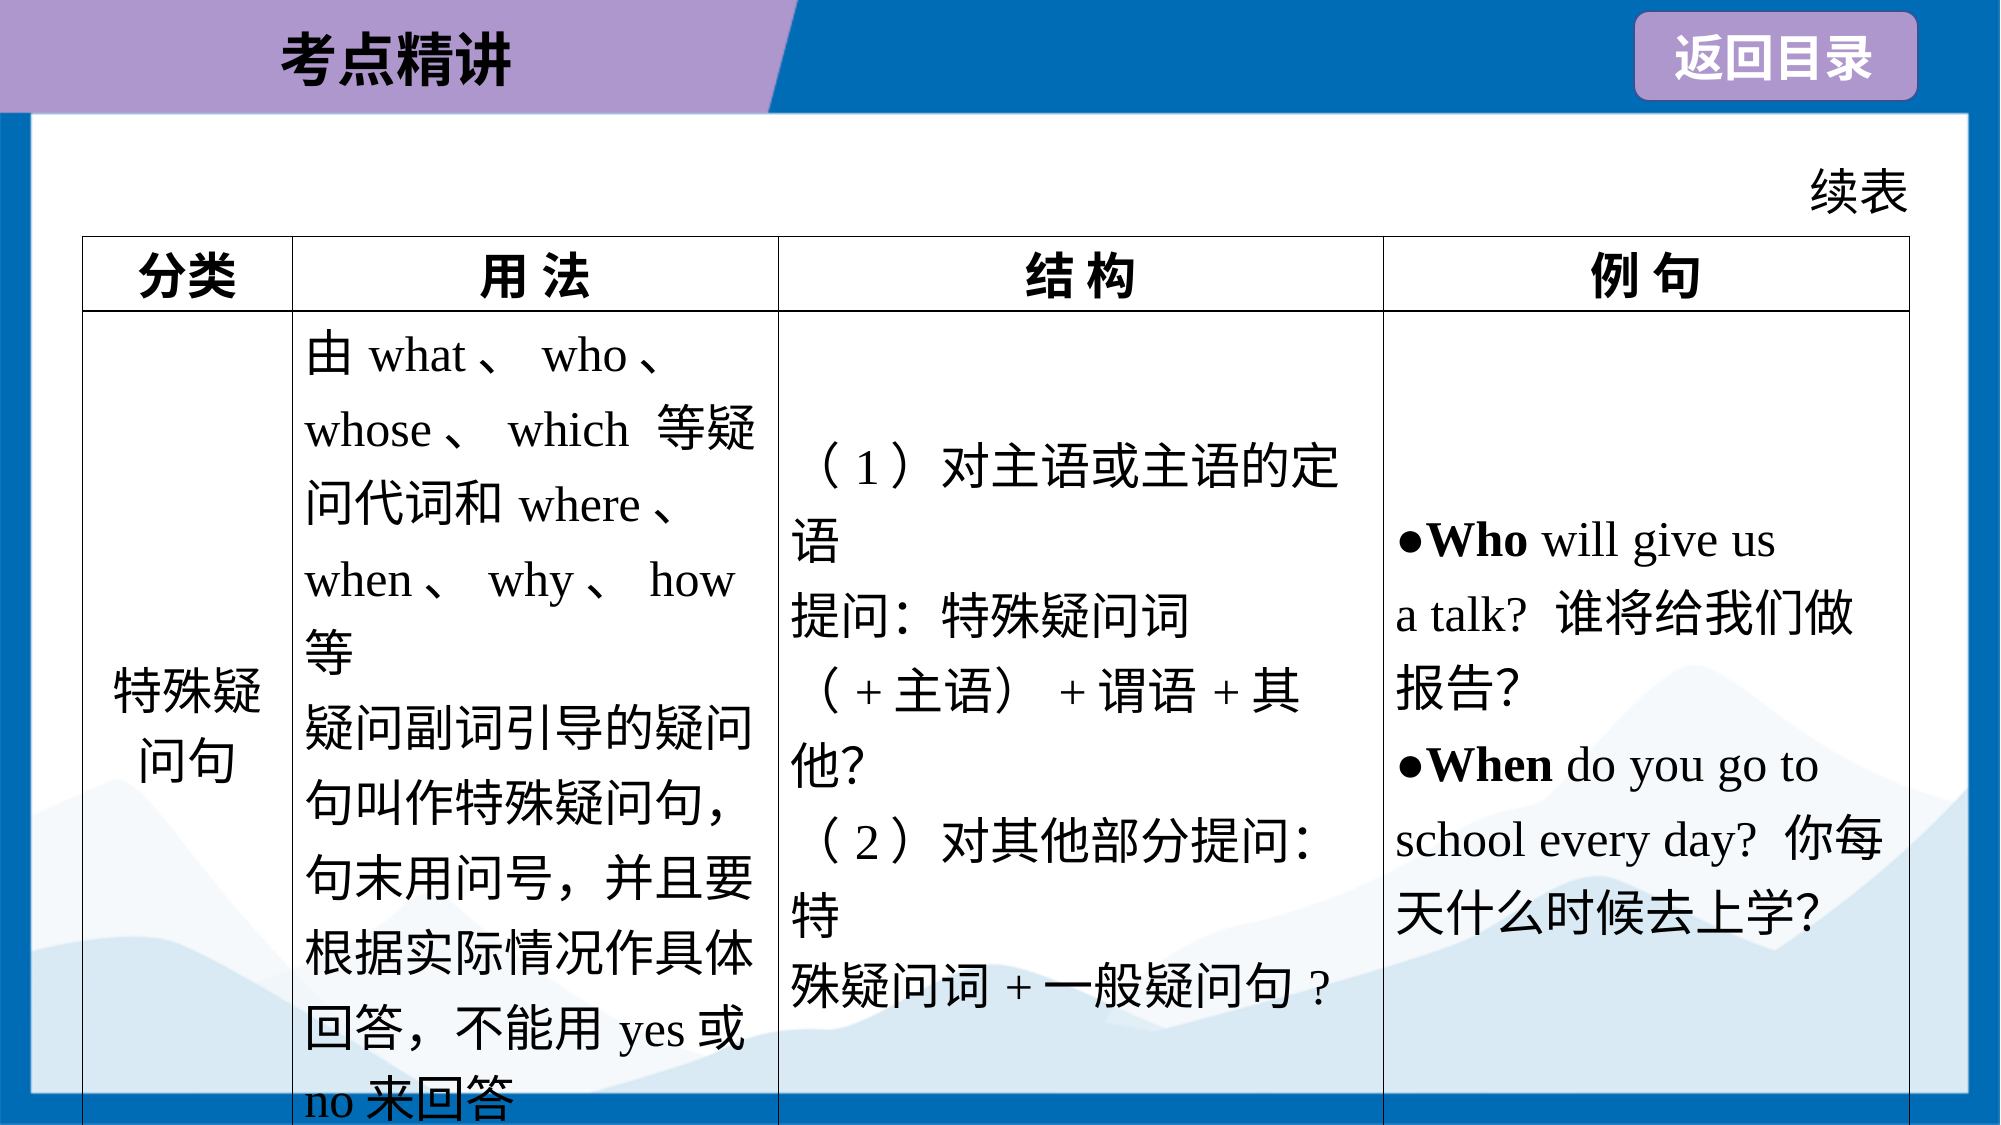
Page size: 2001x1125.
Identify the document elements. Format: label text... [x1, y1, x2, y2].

text_box 续表 [1808, 146, 1910, 220]
table_header 用 法 [293, 237, 778, 310]
table_cell ●Who will give us a talk? 谁将给我们做报告？ ●When do you go to school every day? 你每天什么时候去上学？ [1384, 312, 1909, 1125]
table_cell 特殊疑 问句 [83, 312, 292, 1125]
table_cell （1）对主语或主语的定语 提问：特殊疑问词 （+主语）+谓语+其他？ （2）对其他部分提问：特 殊疑问词+一般疑问句? [779, 312, 1383, 1125]
table_cell 由what、who、 whose、which 等疑 问代词和where、 when、why、how等 疑问副词引导的疑问 句叫作特殊疑问句， 句末用问号，并且要 根据实际情况作具体 回答，不能用yes或 no来回答 [293, 312, 778, 1125]
picture [0, 0, 2000, 1125]
table_header 结 构 [779, 237, 1383, 310]
table_header 例 句 [1384, 237, 1909, 310]
table_header 分类 [83, 237, 292, 310]
